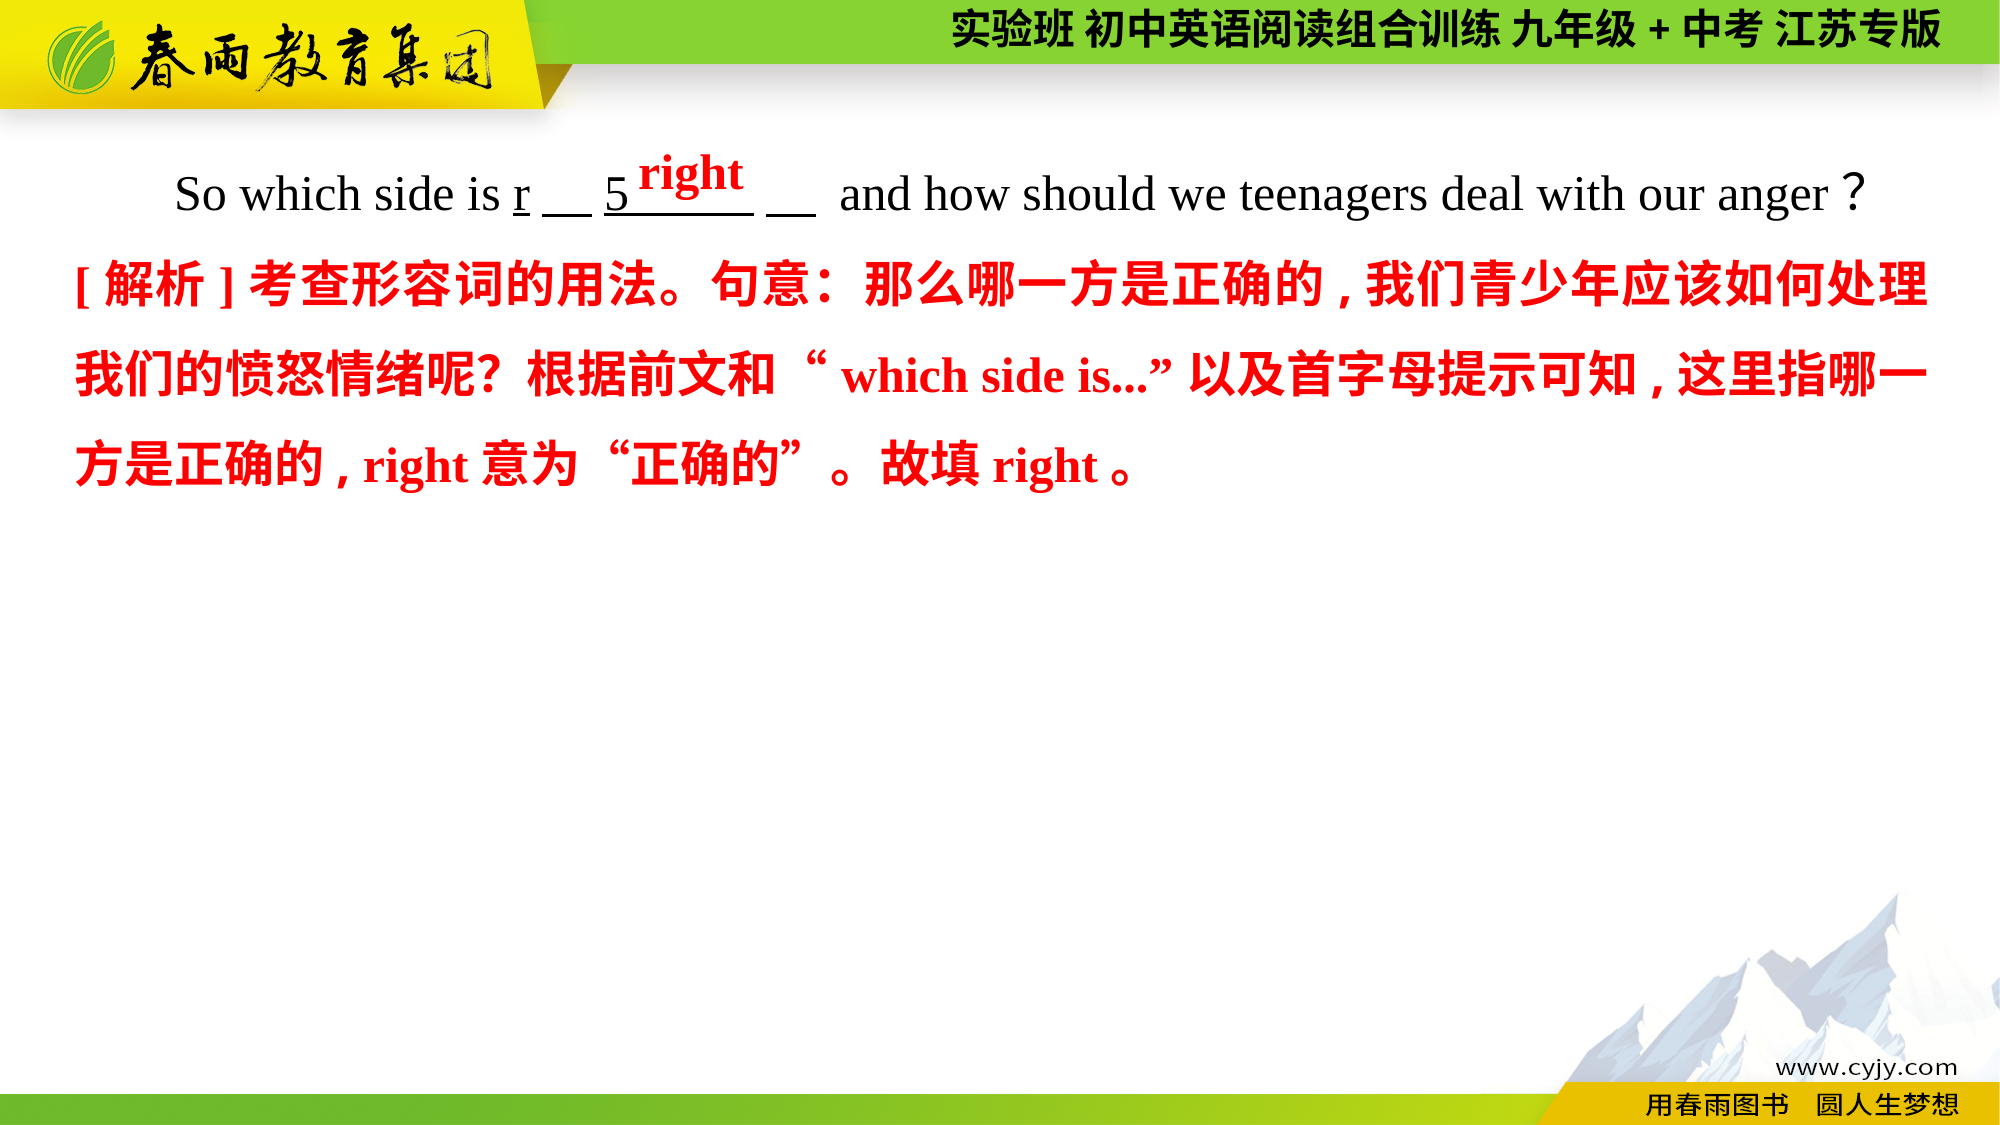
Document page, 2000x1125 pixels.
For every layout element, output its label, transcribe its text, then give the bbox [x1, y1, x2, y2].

text_box right [623, 131, 759, 207]
picture [0, 0, 2000, 1125]
list So which side is r 5 and how should we teenagers deal with our anger？ [59, 122, 1944, 215]
text_box [解析]考查形容词的用法。句意：那么哪一方是正确的,我们青少年应该如何处理我们的愤怒情绪呢？根据前文和“which side is...”以及首字母提示可知,这里指哪一方是正确的, right意为“正确的”。故填right。 [59, 215, 1944, 501]
